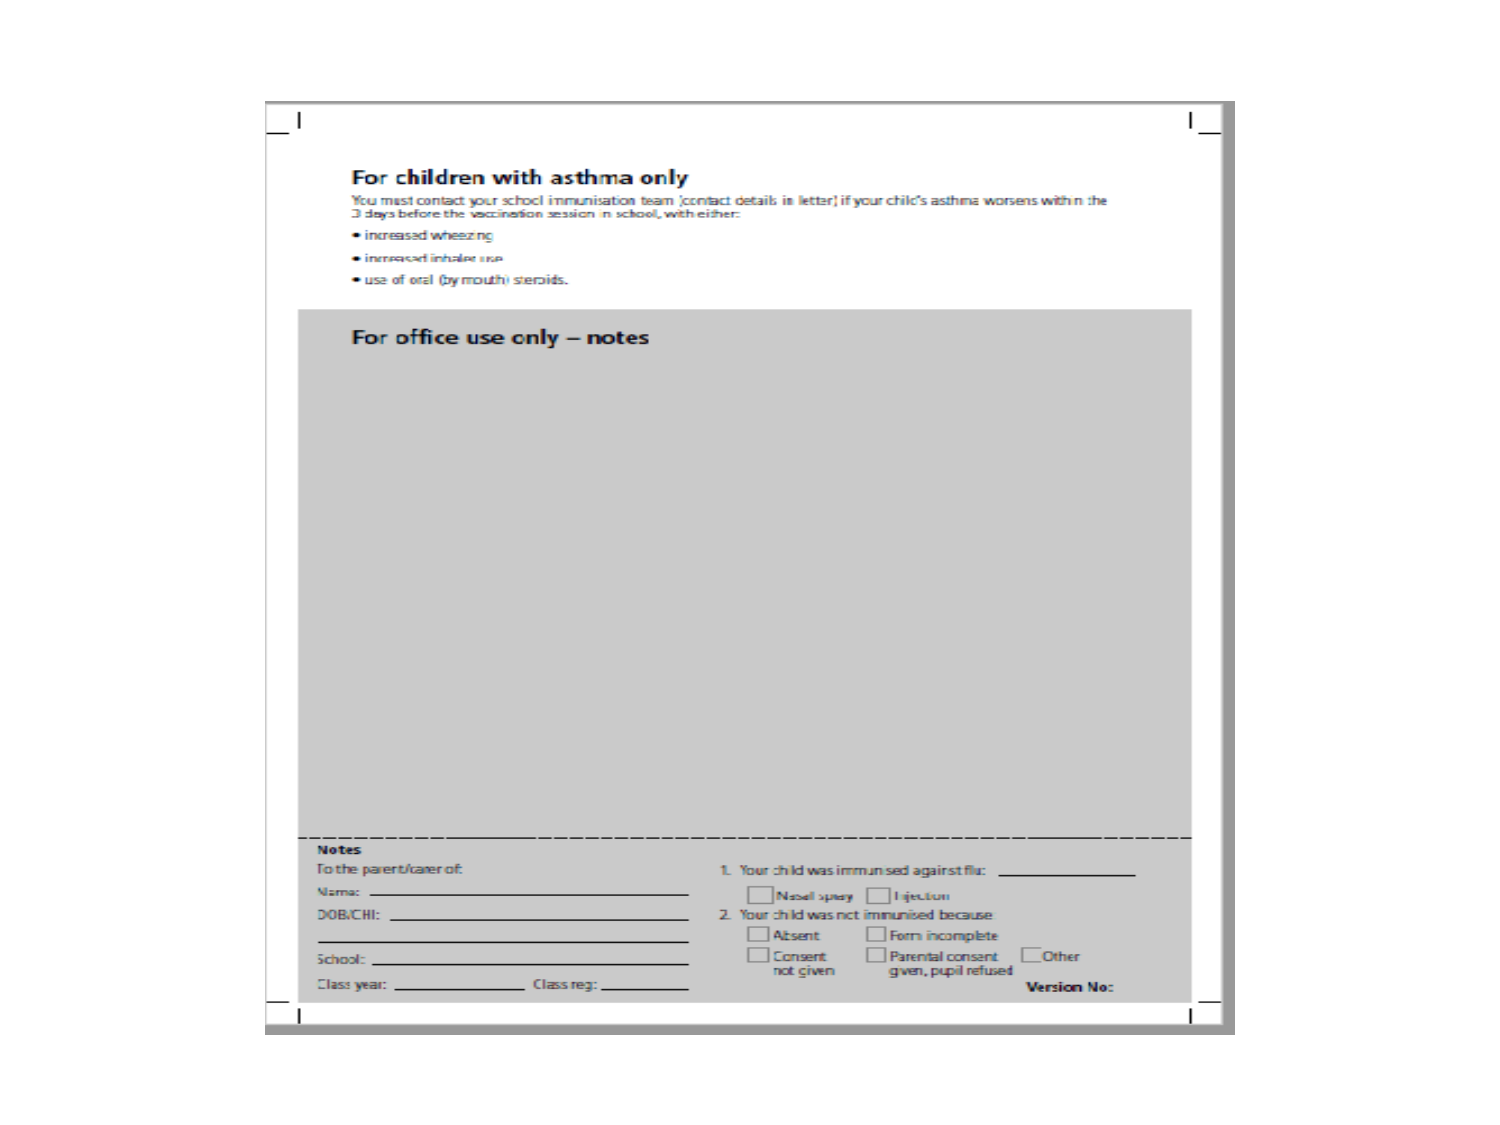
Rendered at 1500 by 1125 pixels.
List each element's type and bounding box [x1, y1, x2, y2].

list [265, 101, 1235, 1036]
